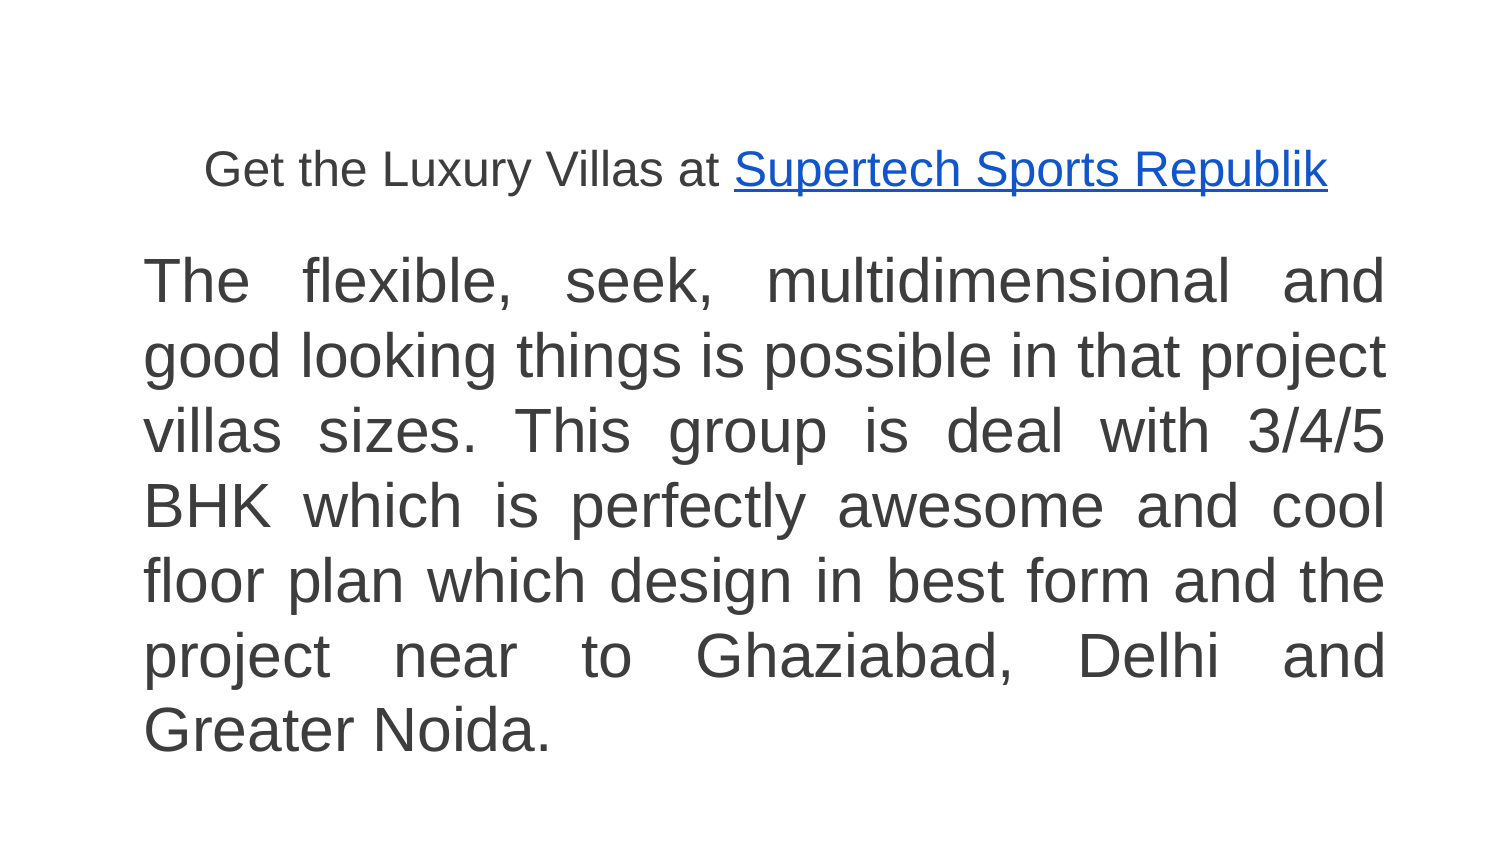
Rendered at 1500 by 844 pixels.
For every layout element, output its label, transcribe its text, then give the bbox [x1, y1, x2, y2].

subtitle The flexible, seek, multidimensional and good looking things is possible in that project villas sizes. This group is deal with 3/4/5 BHK which is perfectly awesome and cool floor plan which design in best form and the project near to Ghaziabad, Delhi and Greater Noida. [128, 224, 1404, 354]
title Get the Luxury Villas at Supertech Sports Republik [128, 20, 1404, 212]
